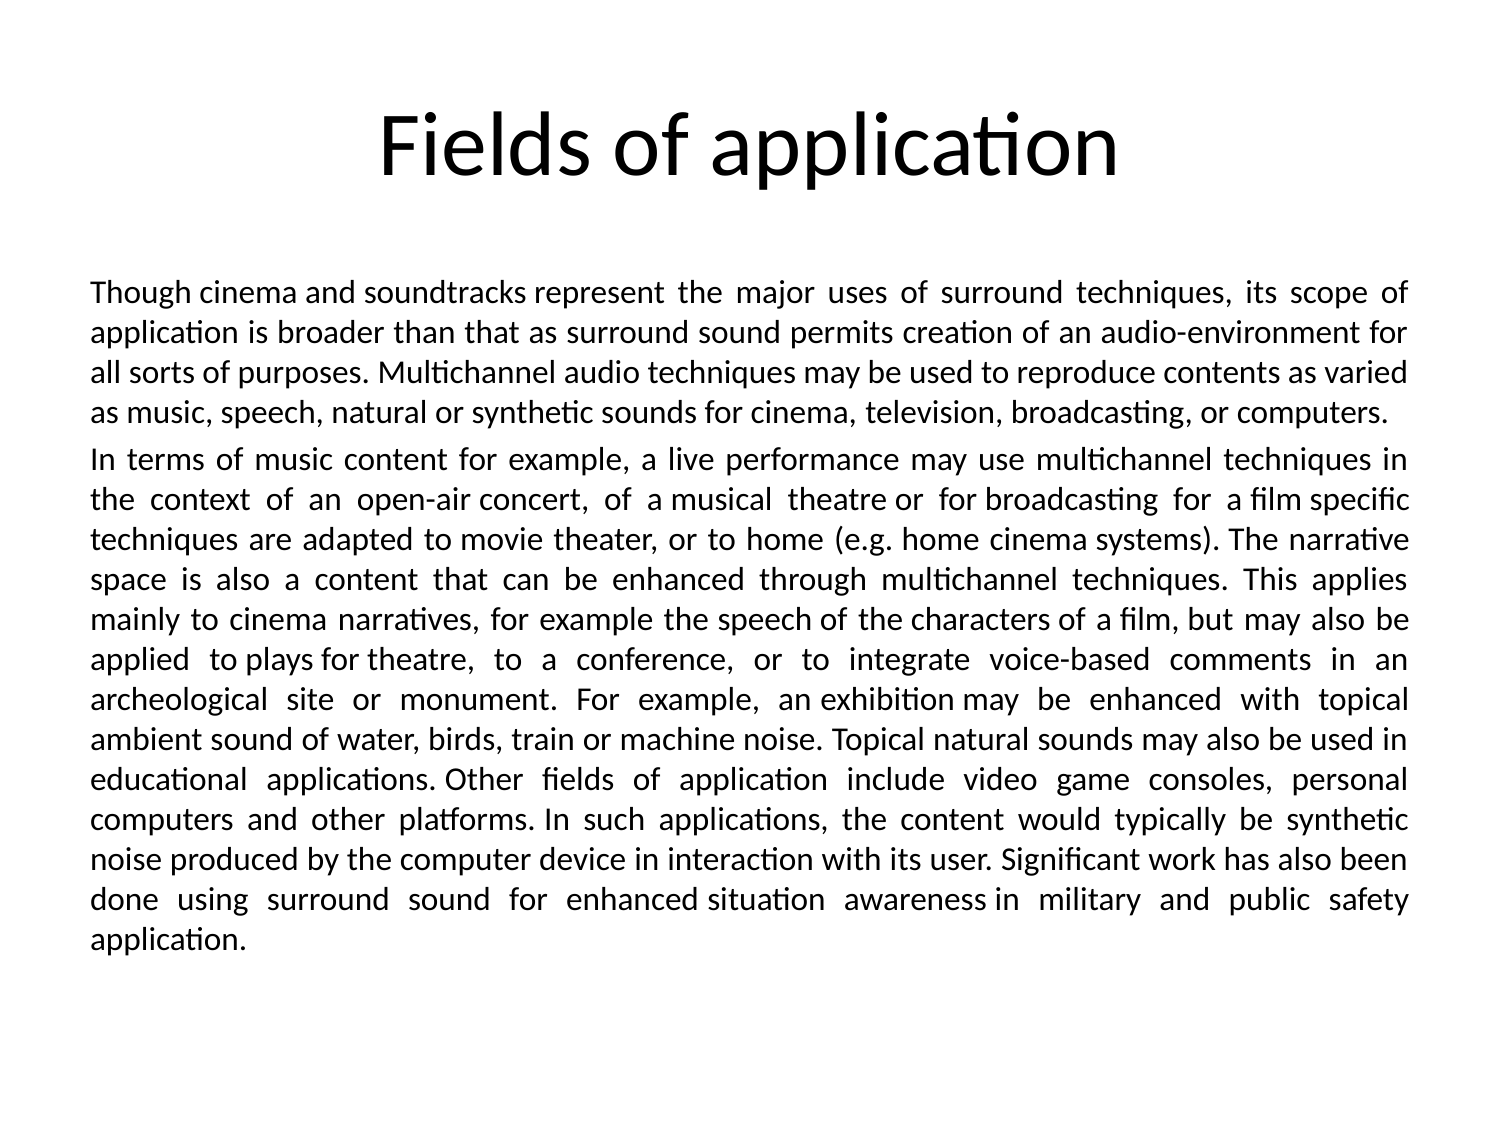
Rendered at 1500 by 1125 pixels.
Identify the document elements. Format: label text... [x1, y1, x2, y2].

list Though cinema and soundtracks represent the major uses of surround techniques, its scope of application is broader than that as surround sound permits creation of an audio-environment for all sorts of purposes. Multichannel audio techniques may be used to reproduce contents as varied as music, speech, natural or synthetic sounds for cinema, television, broadcasting, or computers. In terms of music content for example, a live performance may use multichannel techniques in the context of an open-air concert, of a musical theatre or for broadcasting for a film specific techniques are adapted to movie theater, or to home (e.g. home cinema systems). The narrative space is also a content that can be enhanced through multichannel techniques. This applies mainly to cinema narratives, for example the speech of the characters of a film, but may also be applied to plays for theatre, to a conference, or to integrate voice-based comments in an archeological site or monument. For example, an exhibition may be enhanced with topical ambient sound of water, birds, train or machine noise. Topical natural sounds may also be used in educational applications. Other fields of application include video game consoles, personal computers and other platforms. In such applications, the content would typically be synthetic noise produced by the computer device in interaction with its user. Significant work has also been done using surround sound for enhanced situation awareness in military and public safety application. [75, 262, 1425, 1005]
title Fields of application [75, 45, 1425, 233]
